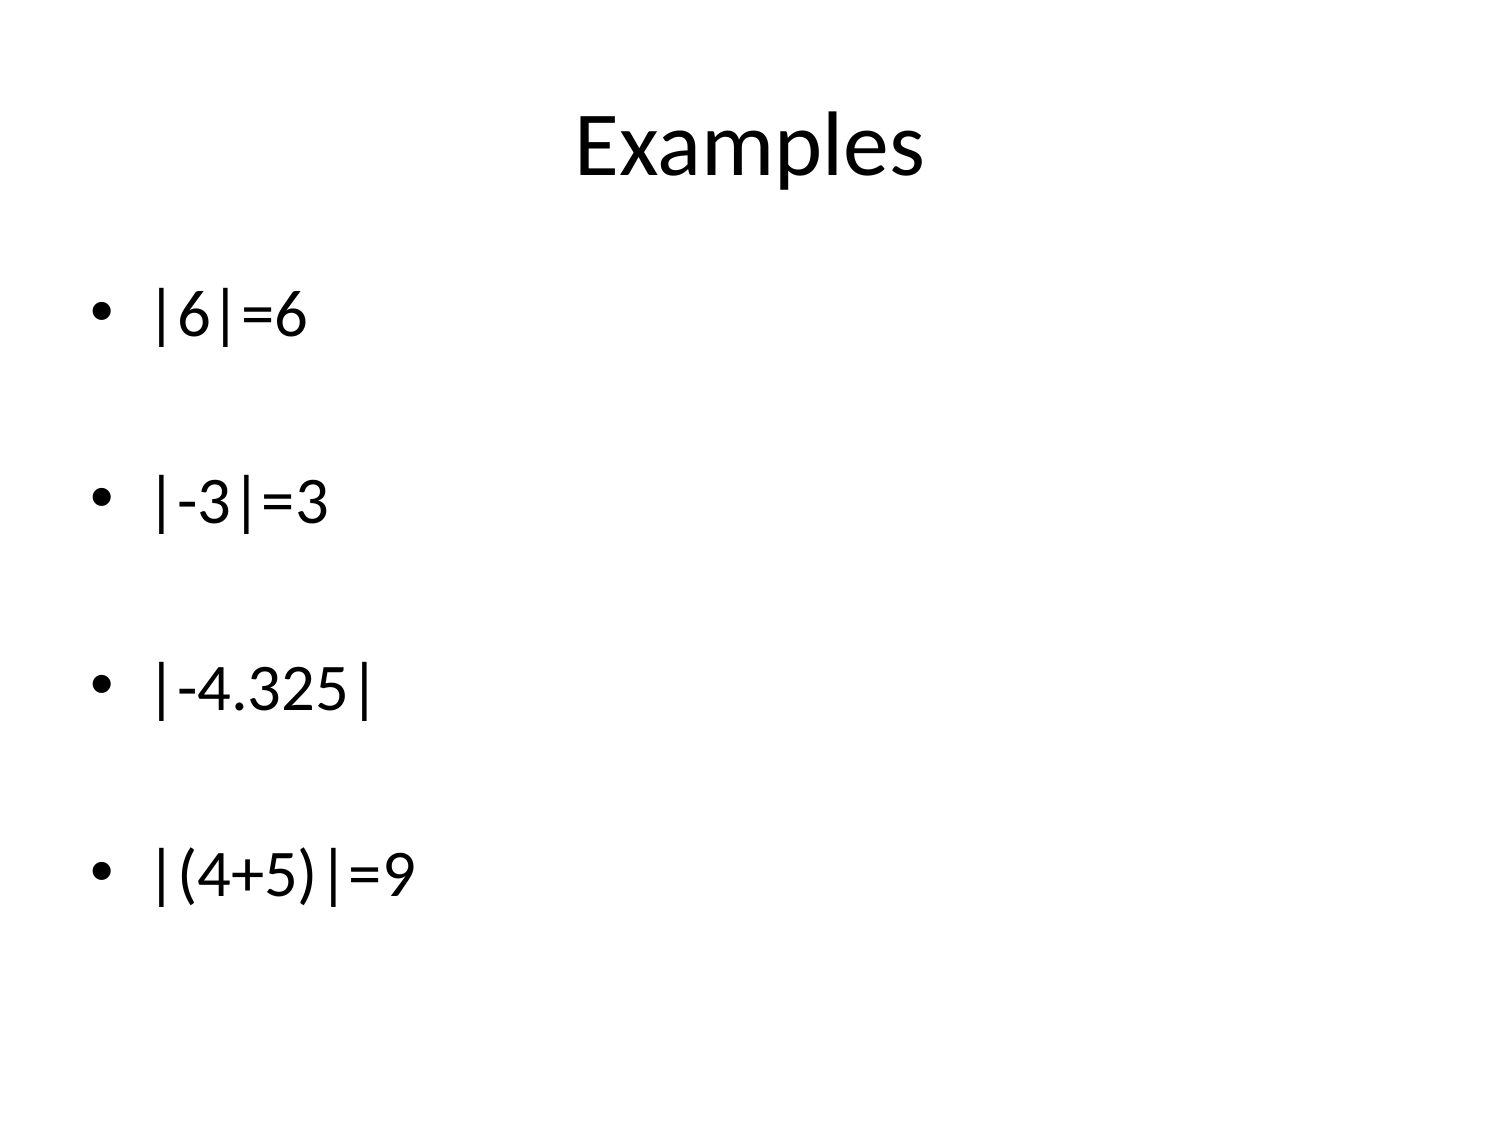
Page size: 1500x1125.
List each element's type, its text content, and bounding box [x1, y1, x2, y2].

list |6|=6 |-3|=3 |-4.325| |(4+5)|=9 [75, 262, 1425, 1005]
title Examples [75, 45, 1425, 233]
